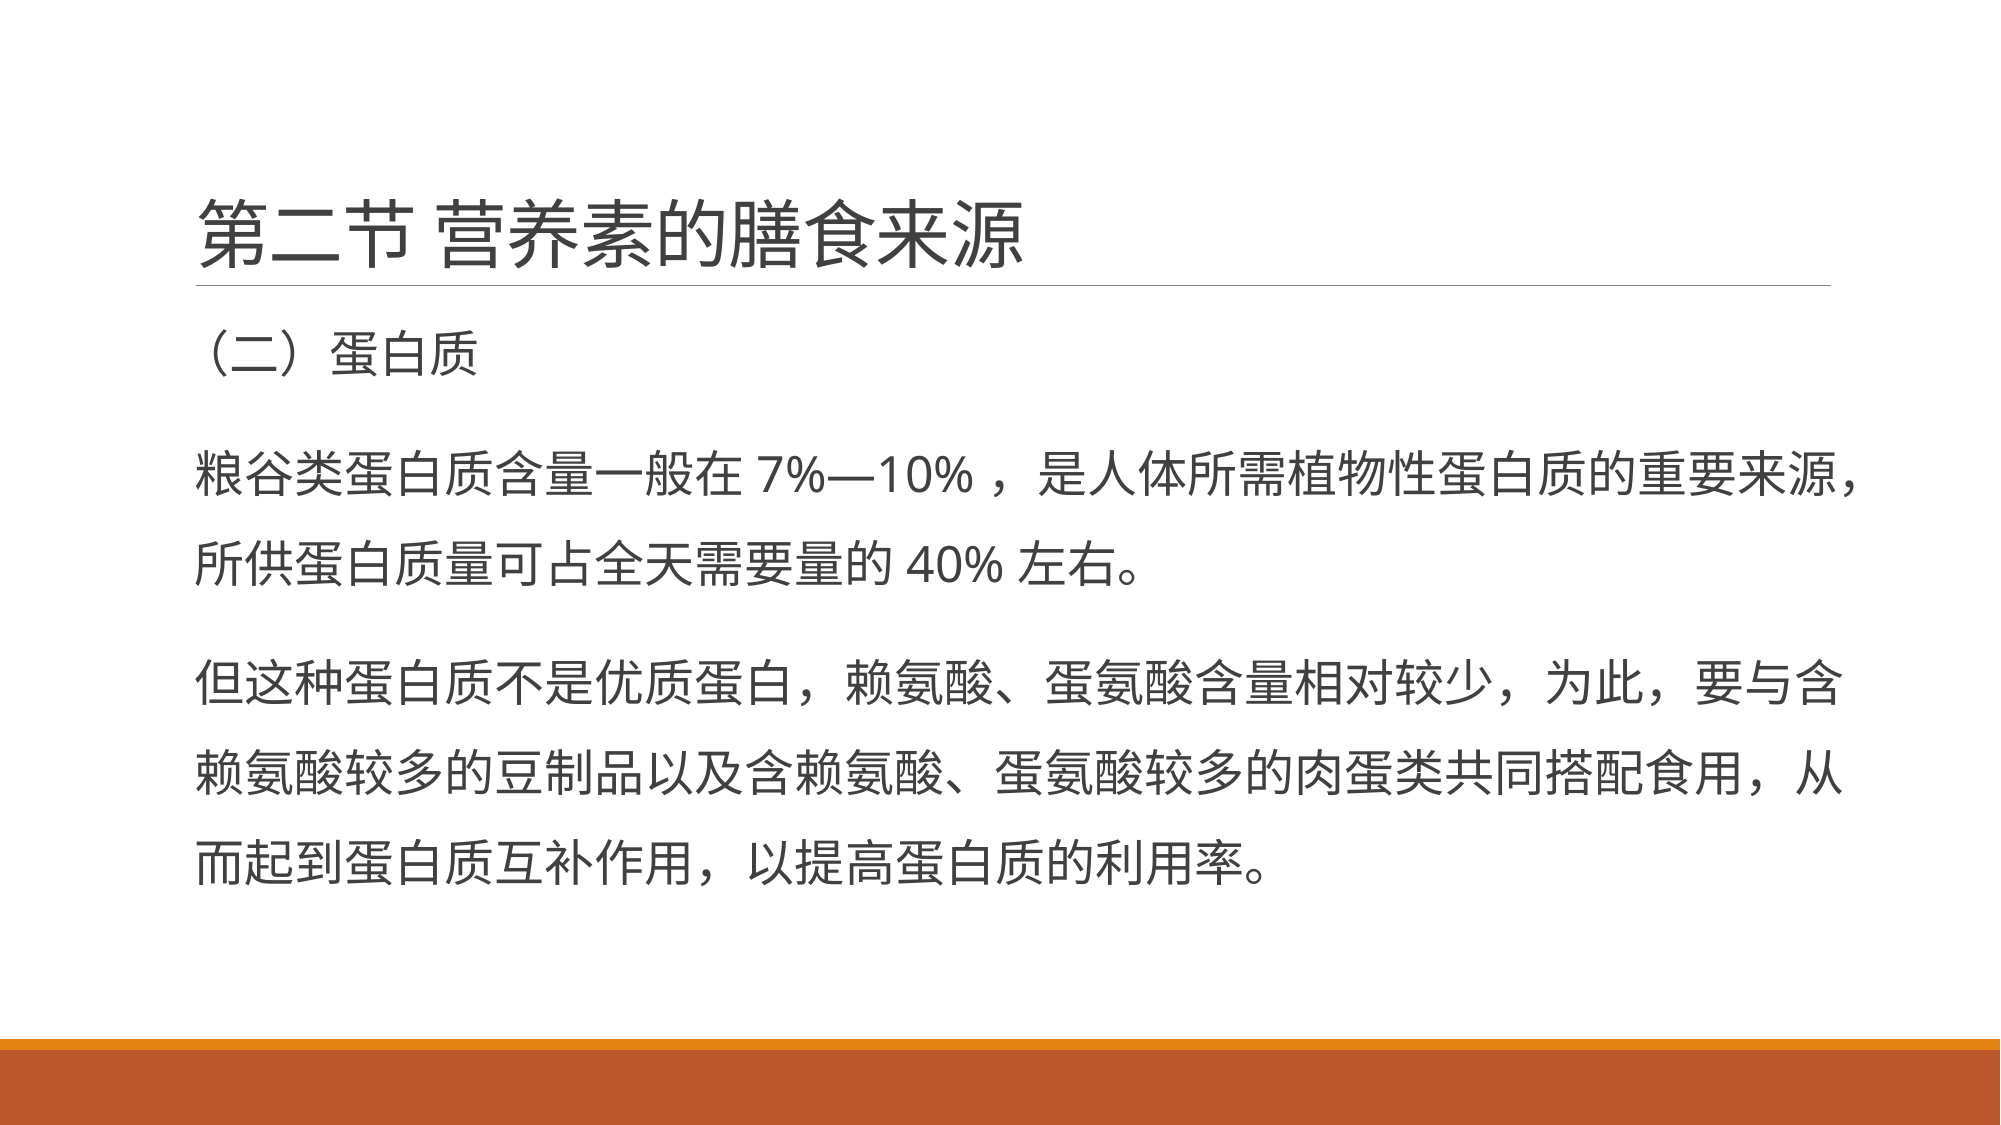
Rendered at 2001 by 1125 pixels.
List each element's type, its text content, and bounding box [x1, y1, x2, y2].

list （二）蛋白质 粮谷类蛋白质含量一般在7%—10%，是人体所需植物性蛋白质的重要来源，所供蛋白质量可占全天需要量的40%左右。 但这种蛋白质不是优质蛋白，赖氨酸、蛋氨酸含量相对较少，为此，要与含赖氨酸较多的豆制品以及含赖氨酸、蛋氨酸较多的肉蛋类共同搭配食用，从而起到蛋白质互补作用，以提高蛋白质的利用率。 [179, 322, 1852, 984]
title 第二节 营养素的膳食来源 [180, 47, 1830, 285]
